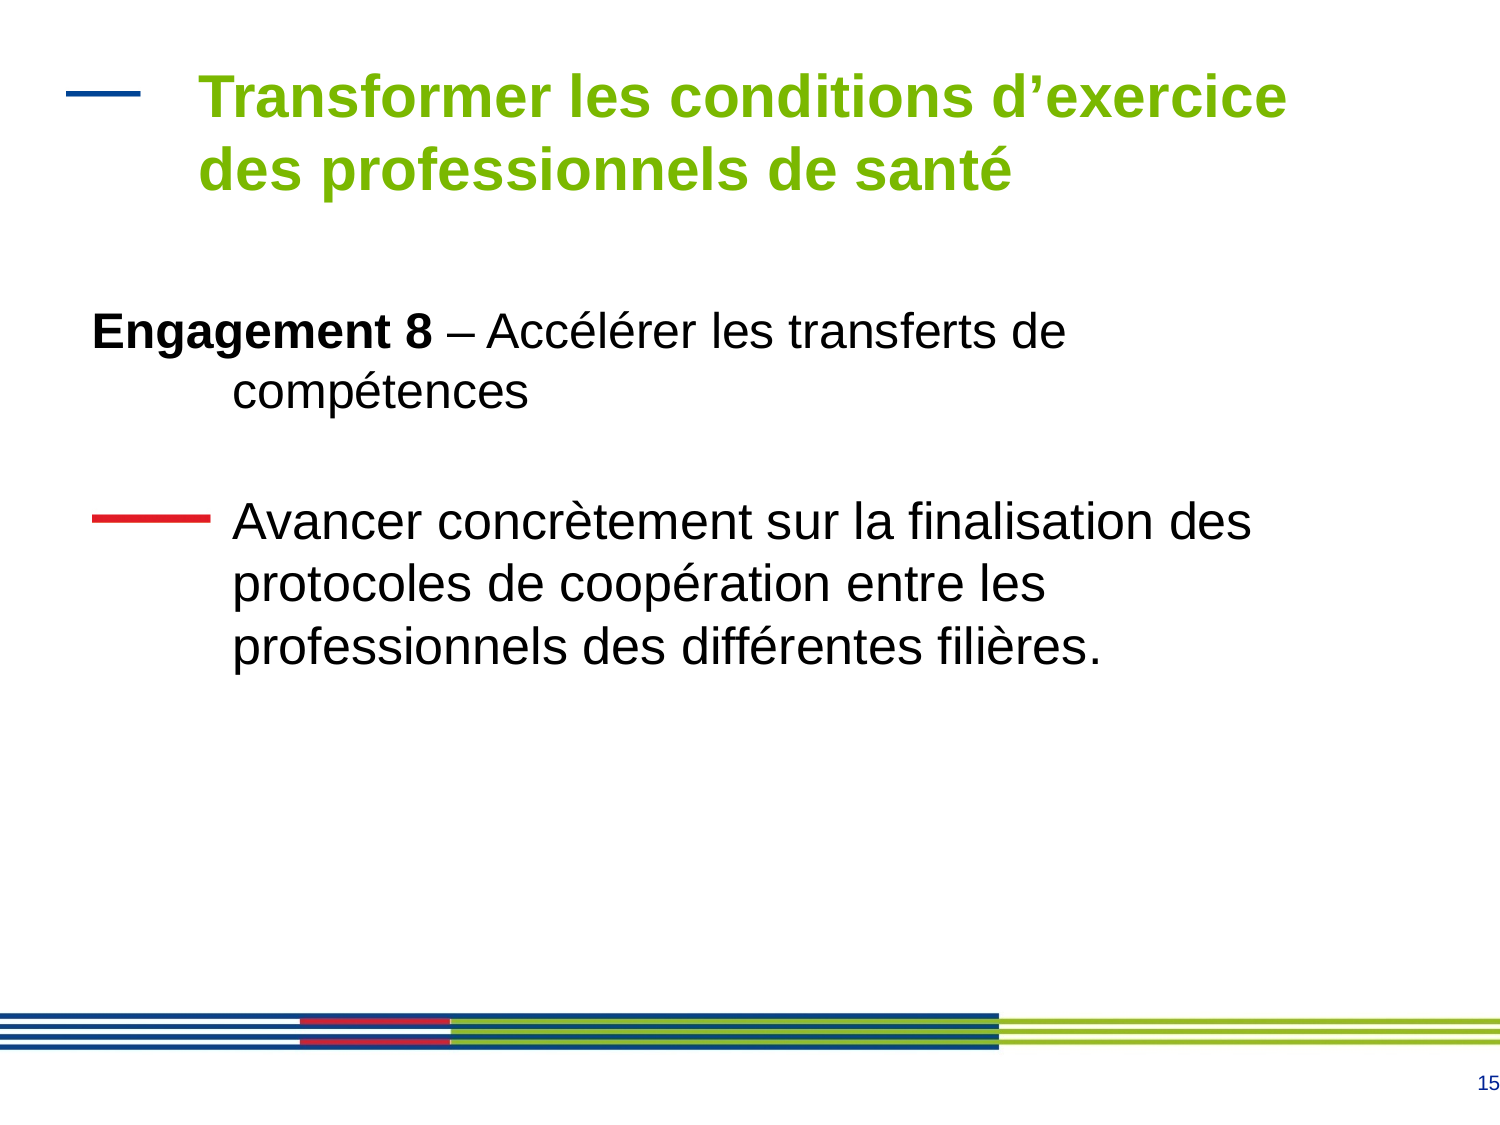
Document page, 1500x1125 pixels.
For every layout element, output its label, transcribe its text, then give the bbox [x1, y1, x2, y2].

picture [91, 508, 211, 529]
picture [0, 999, 1500, 1063]
list Engagement 8 – Accélérer les transferts de compétences Avancer concrètement sur la finalisation des protocoles de coopération entre les professionnels des différentes filières. [76, 290, 1377, 788]
picture [65, 87, 141, 100]
title Transformer les conditions d’exercice des professionnels de santé [49, 35, 1388, 224]
